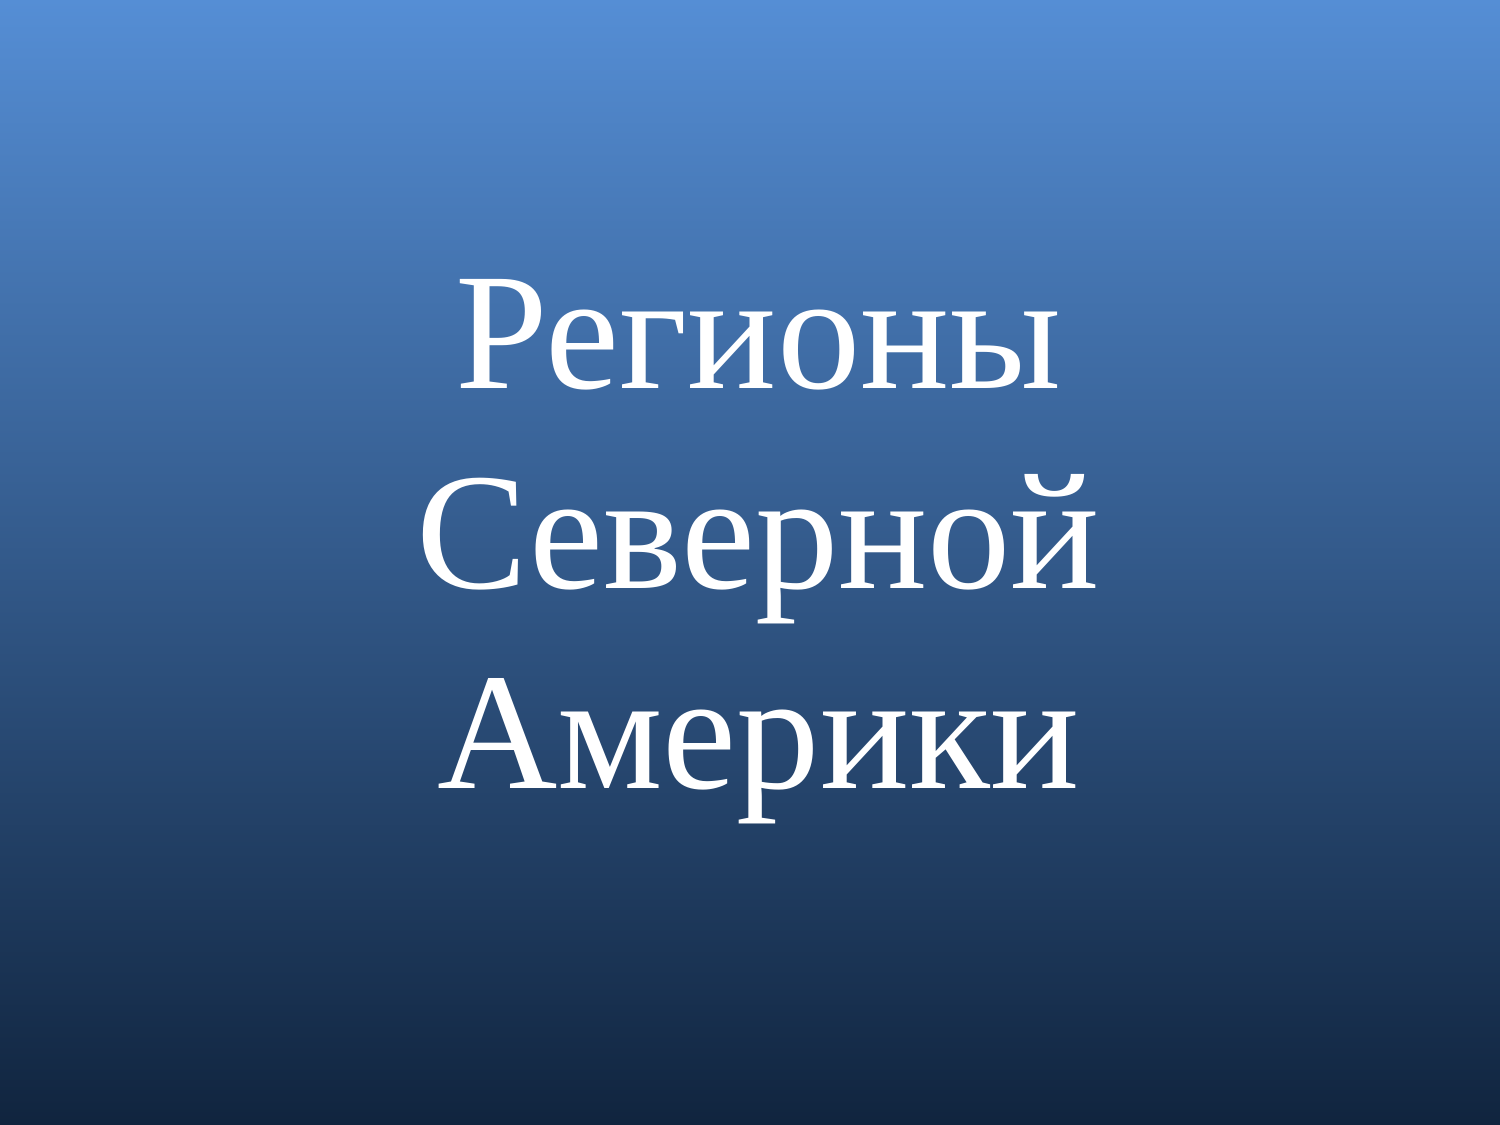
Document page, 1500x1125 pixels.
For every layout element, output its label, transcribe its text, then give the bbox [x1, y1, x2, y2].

text_box Регионы Северной Америки [371, 214, 1146, 830]
